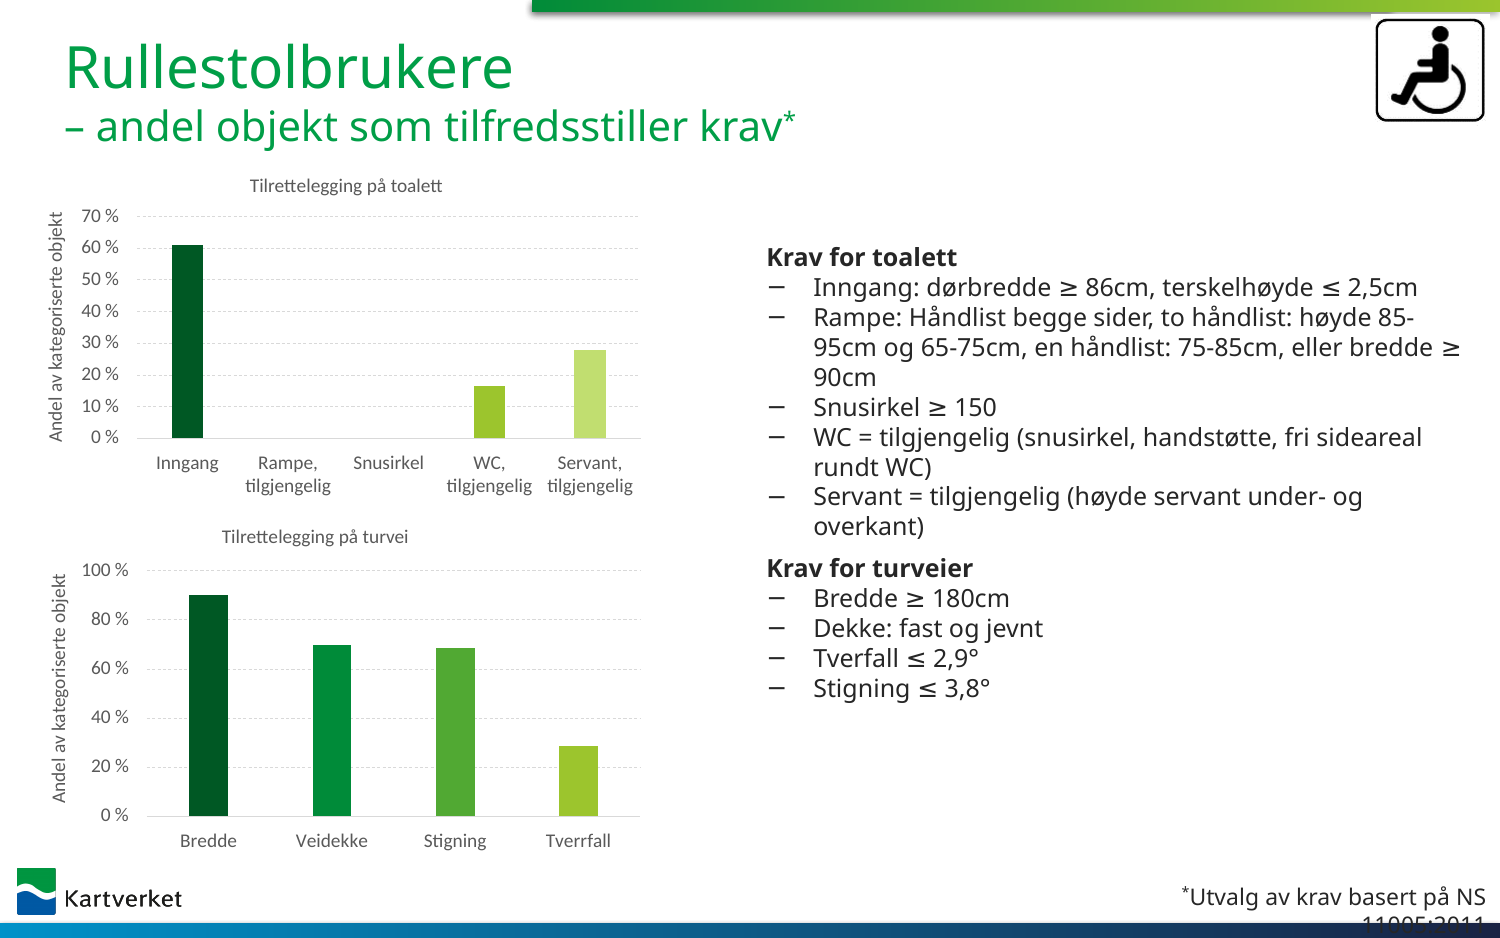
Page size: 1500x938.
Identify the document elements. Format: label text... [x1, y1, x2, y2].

text_box Krav for toalett Inngang: dørbredde ≥ 86cm, terskelhøyde ≤ 2,5cm Rampe: Håndlist begge sider, to håndlist: høyde 85-95cm og 65-75cm, en håndlist: 75-85cm, eller bredde ≥ 90cm Snusirkel ≥ 150 WC = tilgjengelig (snusirkel, handstøtte, fri sideareal rundt WC) Servant = tilgjengelig (høyde servant under- og overkant) [751, 234, 1483, 545]
picture [41, 166, 652, 505]
text_box Rullestolbrukere – andel objekt som tilfredsstiller krav* [49, 14, 1431, 158]
picture [1371, 13, 1491, 127]
picture [41, 520, 652, 859]
text_box Krav for turveier Bredde ≥ 180cm Dekke: fast og jevnt Tverfall ≤ 2,9° Stigning ≤ 3,8° [751, 545, 1483, 710]
text_box *Utvalg av krav basert på NS 11005:2011 [1068, 873, 1500, 938]
